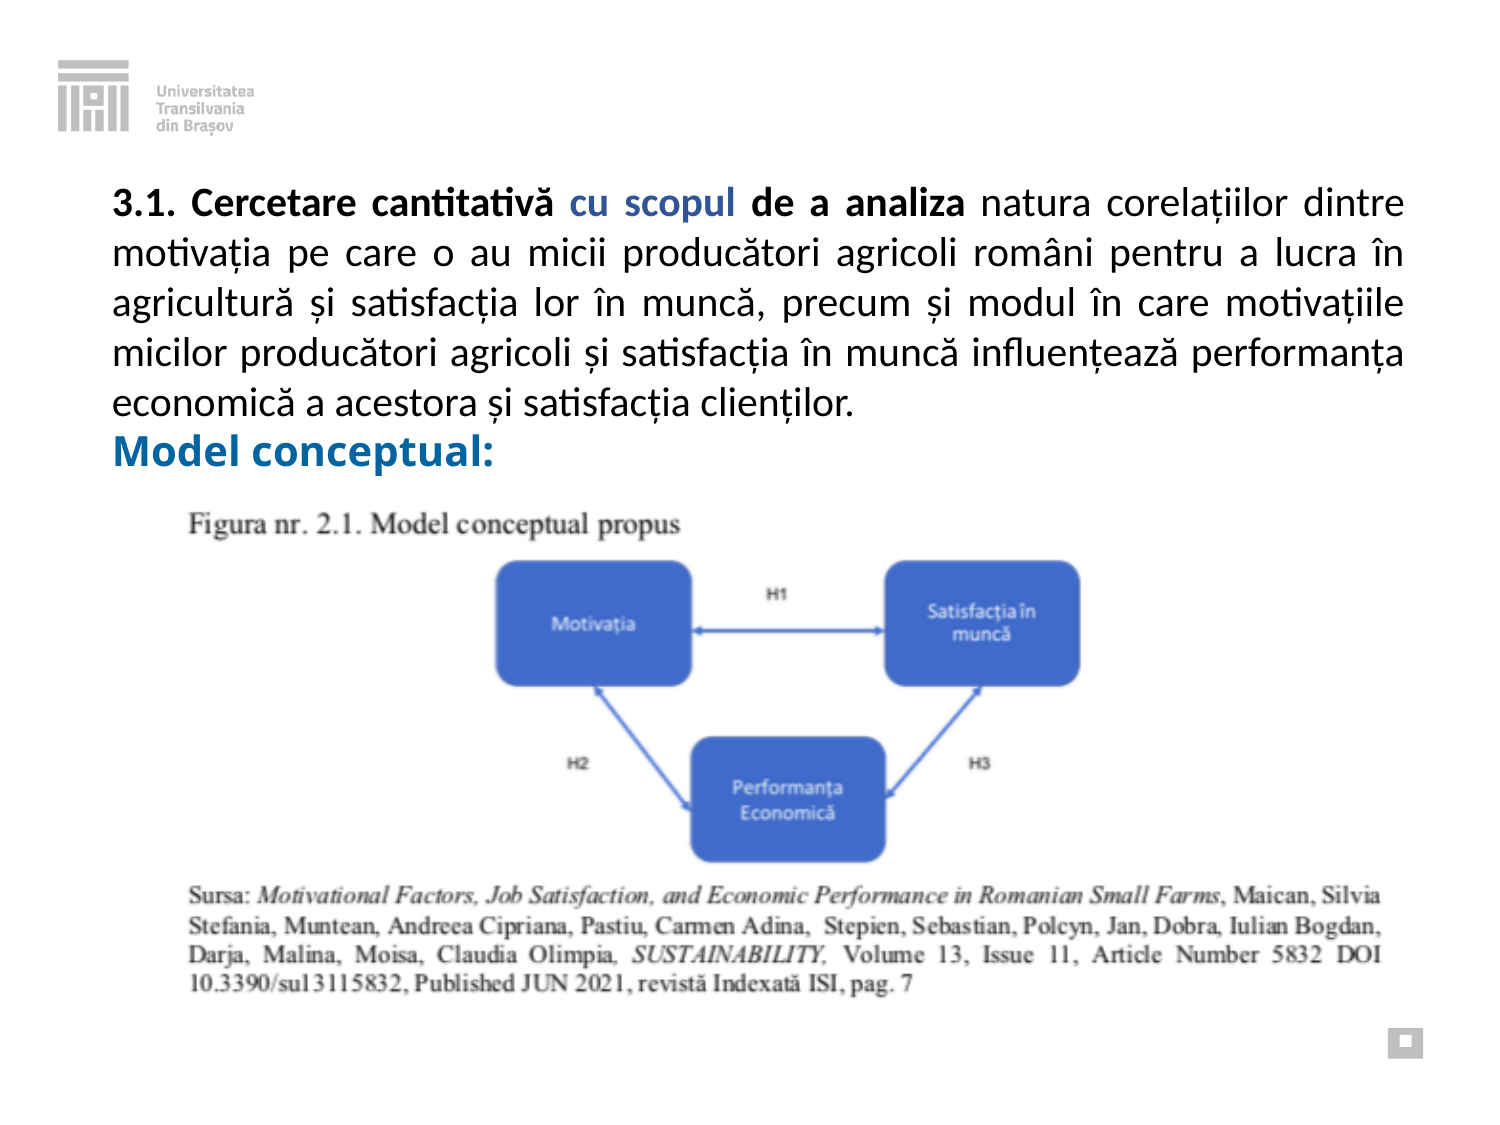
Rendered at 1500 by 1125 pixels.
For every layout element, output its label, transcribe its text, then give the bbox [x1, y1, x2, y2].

picture [130, 482, 1462, 1028]
text_box 3.1. Cercetare cantitativă cu scopul de a analiza natura corelațiilor dintre motivația pe care o au micii producători agricoli români pentru a lucra în agricultură și satisfacția lor în muncă, precum și modul în care motivațiile micilor producători agricoli și satisfacția în muncă influențează performanța economică a acestora și satisfacția clienților. Model conceptual: [97, 167, 1420, 582]
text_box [1387, 1028, 1424, 1059]
picture [58, 60, 254, 136]
